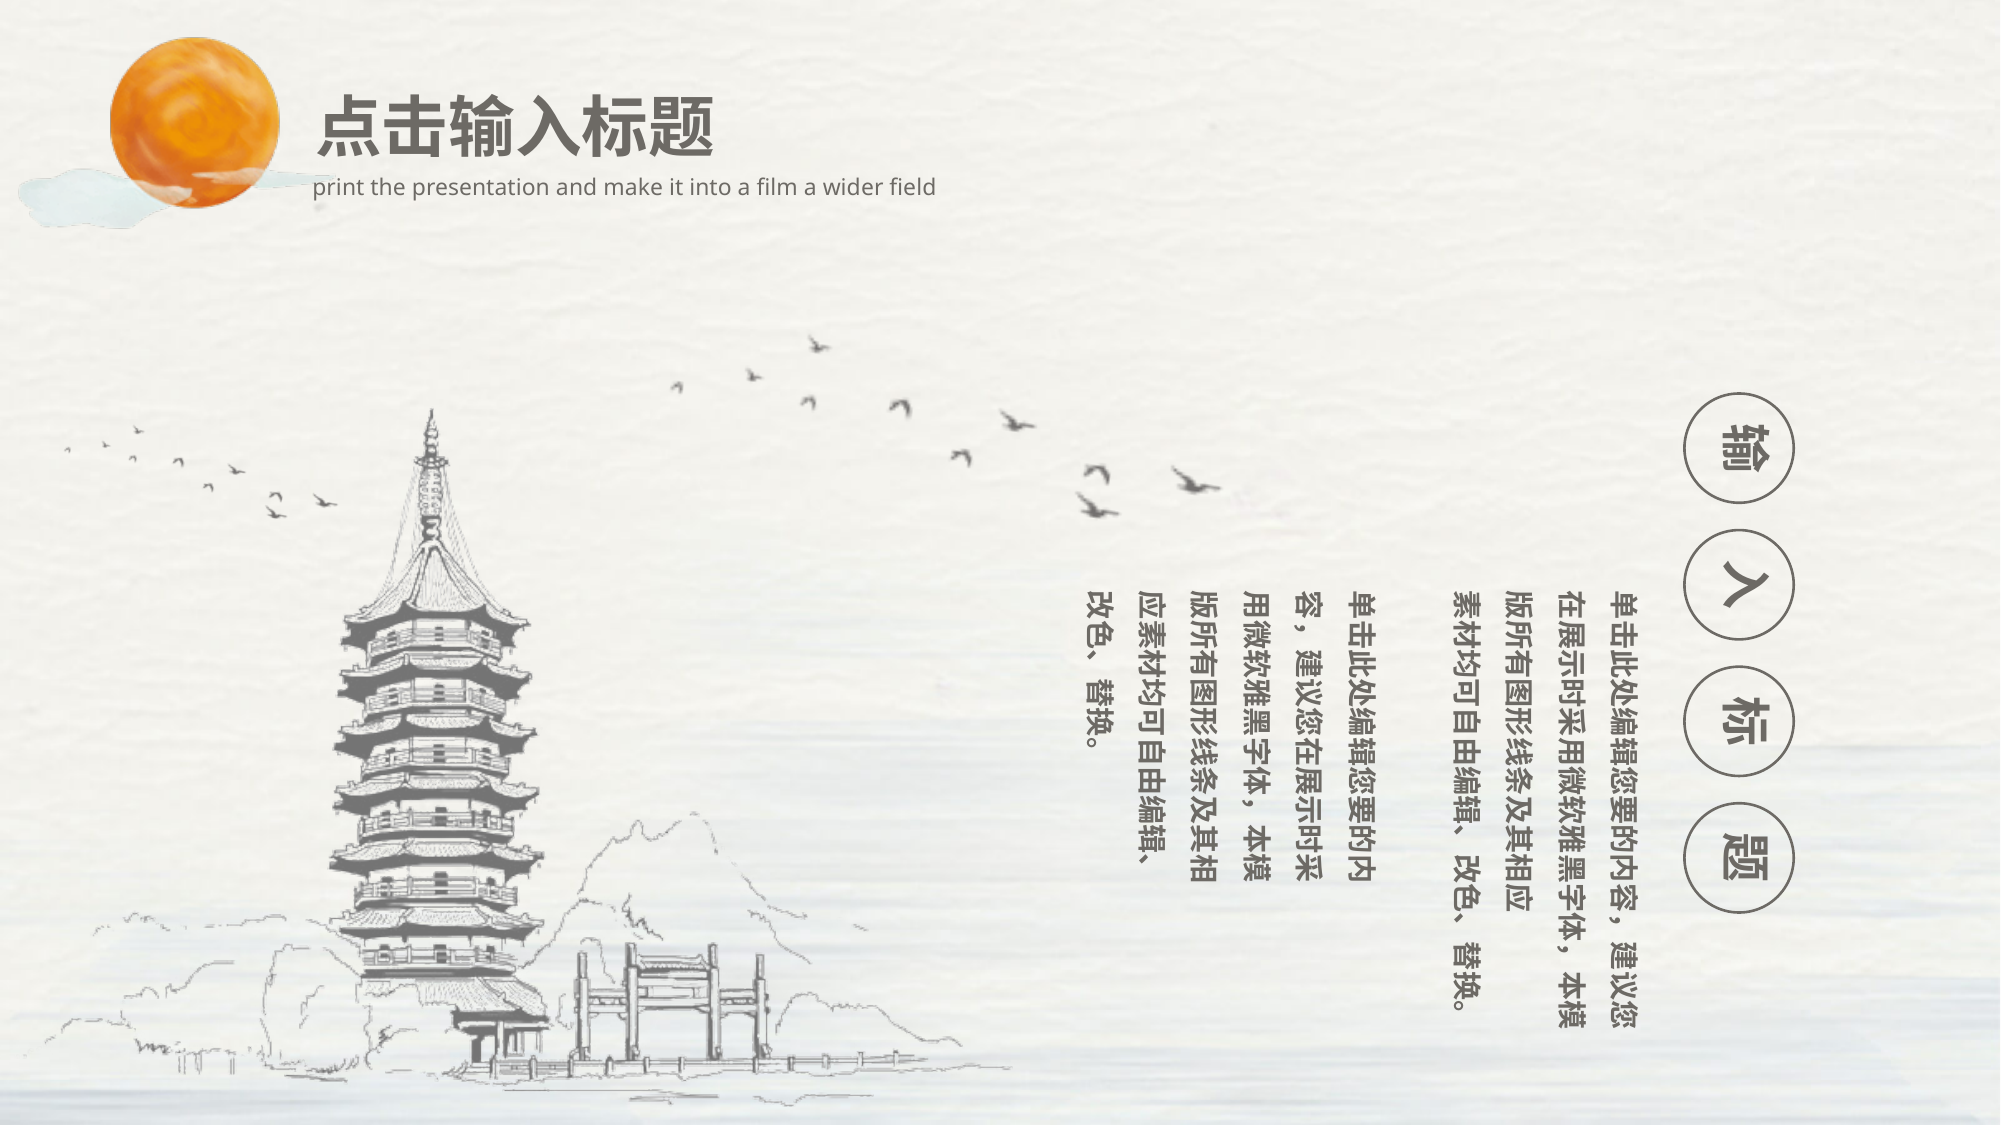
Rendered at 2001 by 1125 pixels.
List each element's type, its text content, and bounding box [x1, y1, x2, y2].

text_box 点击输入标题 [384, 76, 731, 165]
picture [0, 0, 2001, 1125]
text_box print the presentation and make it into a film a wider field [678, 165, 1025, 208]
text_box print the presentation and make it into a film a wider field [384, 165, 574, 208]
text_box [1684, 393, 1794, 913]
text_box 单击此处编辑您要的内容，建议您在展示时采用微软雅黑字体，本模版所有图形线条及其相应 素材均可自由编辑、改色、替换。 单击此处编辑您要的内 容，建议您在展示时采 用微软雅黑字体，本模 版所有图形线条及其相 应素材均可自由编辑、 改色、替换。 [1082, 576, 1668, 1058]
